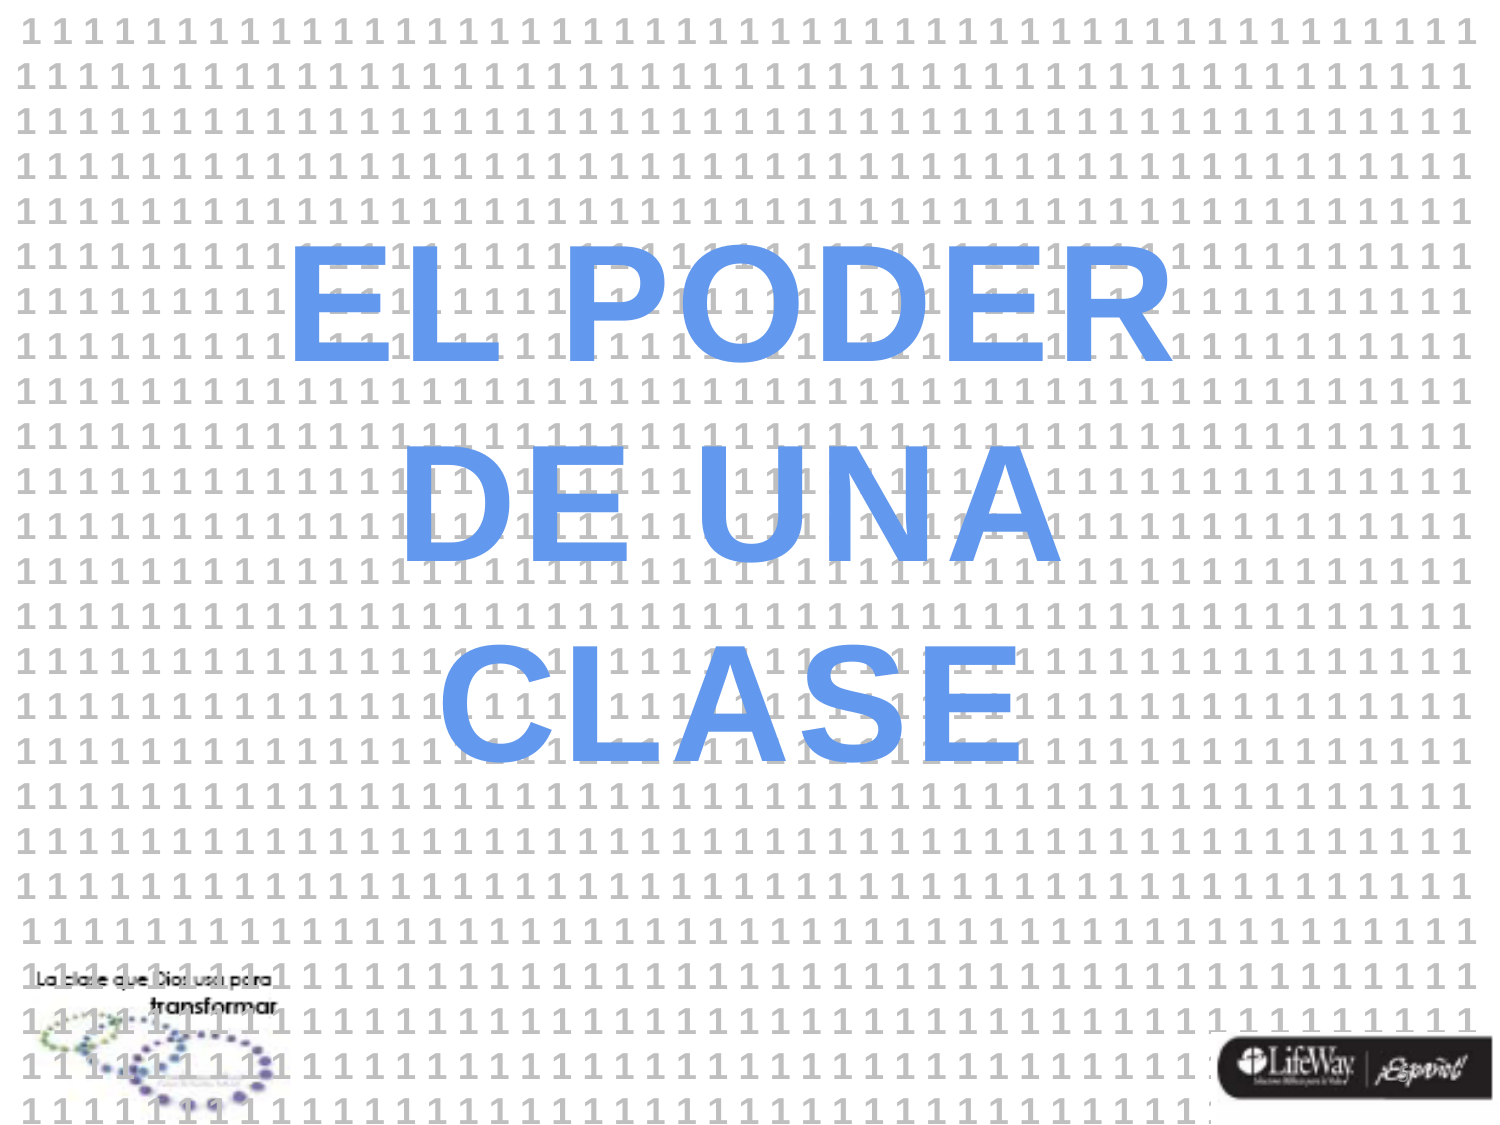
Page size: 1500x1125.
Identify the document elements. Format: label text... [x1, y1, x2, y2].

text_box EL PODER DE UNA CLASE [270, 187, 1194, 803]
slide_number 5 [1074, 1042, 1205, 1103]
picture [1210, 1032, 1500, 1125]
text_box 1 1 1 1 1 1 1 1 1 1 1 1 1 1 1 1 1 1 1 1 1 1 1 1 1 1 1 1 1 1 1 1 1 1 1 1 1 1 1 1 1 1 1 1 1 1 1 1 1 1 1 1 1 1 1 1 1 1 1 1 1 1 1 1 1 1 1 1 1 1 1 1 1 1 1 1 1 1 1 1 1 1 1 1 1 1 1 1 1 1 1 1 1 1 1 1 1 1 1 1 1 1 1 1 1 1 1 1 1 1 1 1 1 1 1 1 1 1 1 1 1 1 1 1 1 1 1 1 1 1 1 1 1 1 1 1 1 1 1 1 1 1 1 1 1 1 1 1 1 1 1 1 1 1 1 1 1 1 1 1 1 1 1 1 1 1 1 1 1 1 1 1 1 1 1 1 1 1 1 1 1 1 1 1 1 1 1 1 1 1 1 1 1 1 1 1 1 1 1 1 1 1 1 1 1 1 1 1 1 1 1 1 1 1 1 1 1 1 1 1 1 1 1 1 1 1 1 1 1 1 1 1 1 1 1 1 1 1 1 1 1 1 1 1 1 1 1 1 1 1 1 1 1 1 1 1 1 1 1 1 1 1 1 1 1 1 1 1 1 1 1 1 1 1 1 1 1 1 1 1 1 1 1 1 1 1 1 1 1 1 1 1 1 1 1 1 1 1 1 1 1 1 1 1 1 1 1 1 1 1 1 1 1 1 1 1 1 1 1 1 1 1 1 1 1 1 1 1 1 1 1 1 1 1 1 1 1 1 1 1 1 1 1 1 1 1 1 1 1 1 1 1 1 1 1 1 1 1 1 1 1 1 1 1 1 1 1 1 1 1 1 1 1 1 1 1 1 1 1 1 1 1 1 1 1 1 1 1 1 1 1 1 1 1 1 1 1 1 1 1 1 1 1 1 1 1 1 1 1 1 1 1 1 1 1 1 1 1 1 1 1 1 1 1 1 1 1 1 1 1 1 1 1 1 1 1 1 1 1 1 1 1 1 1 1 1 1 1 1 1 1 1 1 1 1 1 1 1 1 1 1 1 1 1 1 1 1 1 1 1 1 1 1 1 1 1 1 1 1 1 1 1 1 1 1 1 1 1 1 1 1 1 1 1 1 1 1 1 1 1 1 1 1 1 1 1 1 1 1 1 1 1 1 1 1 1 1 1 1 1 1 1 1 1 1 1 1 1 1 1 1 1 1 1 1 1 1 1 1 1 1 1 1 1 1 1 1 1 1 1 1 1 1 1 1 1 1 1 1 1 1 1 1 1 1 1 1 1 1 1 1 1 1 1 1 1 1 1 1 1 1 1 1 1 1 1 1 1 1 1 1 1 1 1 1 1 1 1 1 1 1 1 1 1 1 1 1 1 1 1 1 1 1 1 1 1 1 1 1 1 1 1 1 1 1 1 1 1 1 1 1 1 1 1 1 1 1 1 1 1 1 1 1 1 1 1 1 1 1 1 1 1 1 1 1 1 1 1 1 1 1 1 1 1 1 1 1 1 1 1 1 1 1 1 1 1 1 1 1 1 1 1 1 1 1 1 1 1 1 1 1 1 1 1 1 1 1 1 1 1 1 1 1 1 1 1 1 1 1 1 1 1 1 1 1 1 1 1 1 1 1 1 1 1 1 1 1 1 1 1 1 1 1 1 1 1 1 1 1 1 1 1 1 1 1 1 1 1 1 1 1 1 1 1 1 1 1 1 1 1 1 1 1 1 1 1 1 1 1 1 1 1 1 1 1 1 1 1 1 1 1 1 1 1 1 1 1 1 1 1 1 1 1 1 1 1 1 1 1 1 1 1 1 1 1 1 1 1 1 1 1 1 1 1 1 1 1 1 1 1 1 1 1 1 1 1 1 1 1 1 1 1 1 1 1 1 1 1 1 1 1 1 1 1 1 1 1 1 1 1 1 1 1 1 1 1 1 1 1 1 1 1 1 1 1 1 1 1 1 1 1 1 1 1 1 1 1 1 1 1 1 1 1 1 1 1 1 1 1 1 1 1 1 1 1 1 1 1 1 1 1 1 1 1 1 1 1 1 1 1 1 1 1 1 1 1 1 1 1 1 1 1 1 1 1 1 1 1 1 1 1 1 1 1 1 1 1 1 1 1 1 1 1 1 1 1 1 1 1 1 1 1 1 1 1 1 1 1 1 1 1 1 1 1 1 1 1 1 1 1 1 1 1 1 1 1 1 1 1 1 1 1 1 1 1 1 1 1 1 1 1 1 1 1 1 1 1 1 1 1 1 1 1 1 1 1 1 1 1 1 1 1 1 1 1 1 1 1 1 1 1 1 1 1 1 1 1 1 1 1 1 1 1 1 1 1 1 1 1 1 1 1 1 1 1 1 1 1 1 1 1 1 1 1 1 1 1 1 1 1 1 1 1 1 1 1 1 1 1 1 1 1 1 1 1 1 1 1 1 1 1 1 1 1 1 1 1 1 1 1 1 1 1 1 1 1 1 1 1 1 1 1 1 1 1 1 1 1 1 1 1 1 1 1 1 1 1 1 1 1 1 1 1 1 1 1 1 1 1 1 1 1 1 1 1 1 1 1 1 1 1 1 1 1 1 1 1 1 1 1 1 1 1 1 1 1 1 1 1 1 1 1 1 1 1 1 1 1 1 1 1 1 1 1 1 [0, 0, 1500, 1125]
